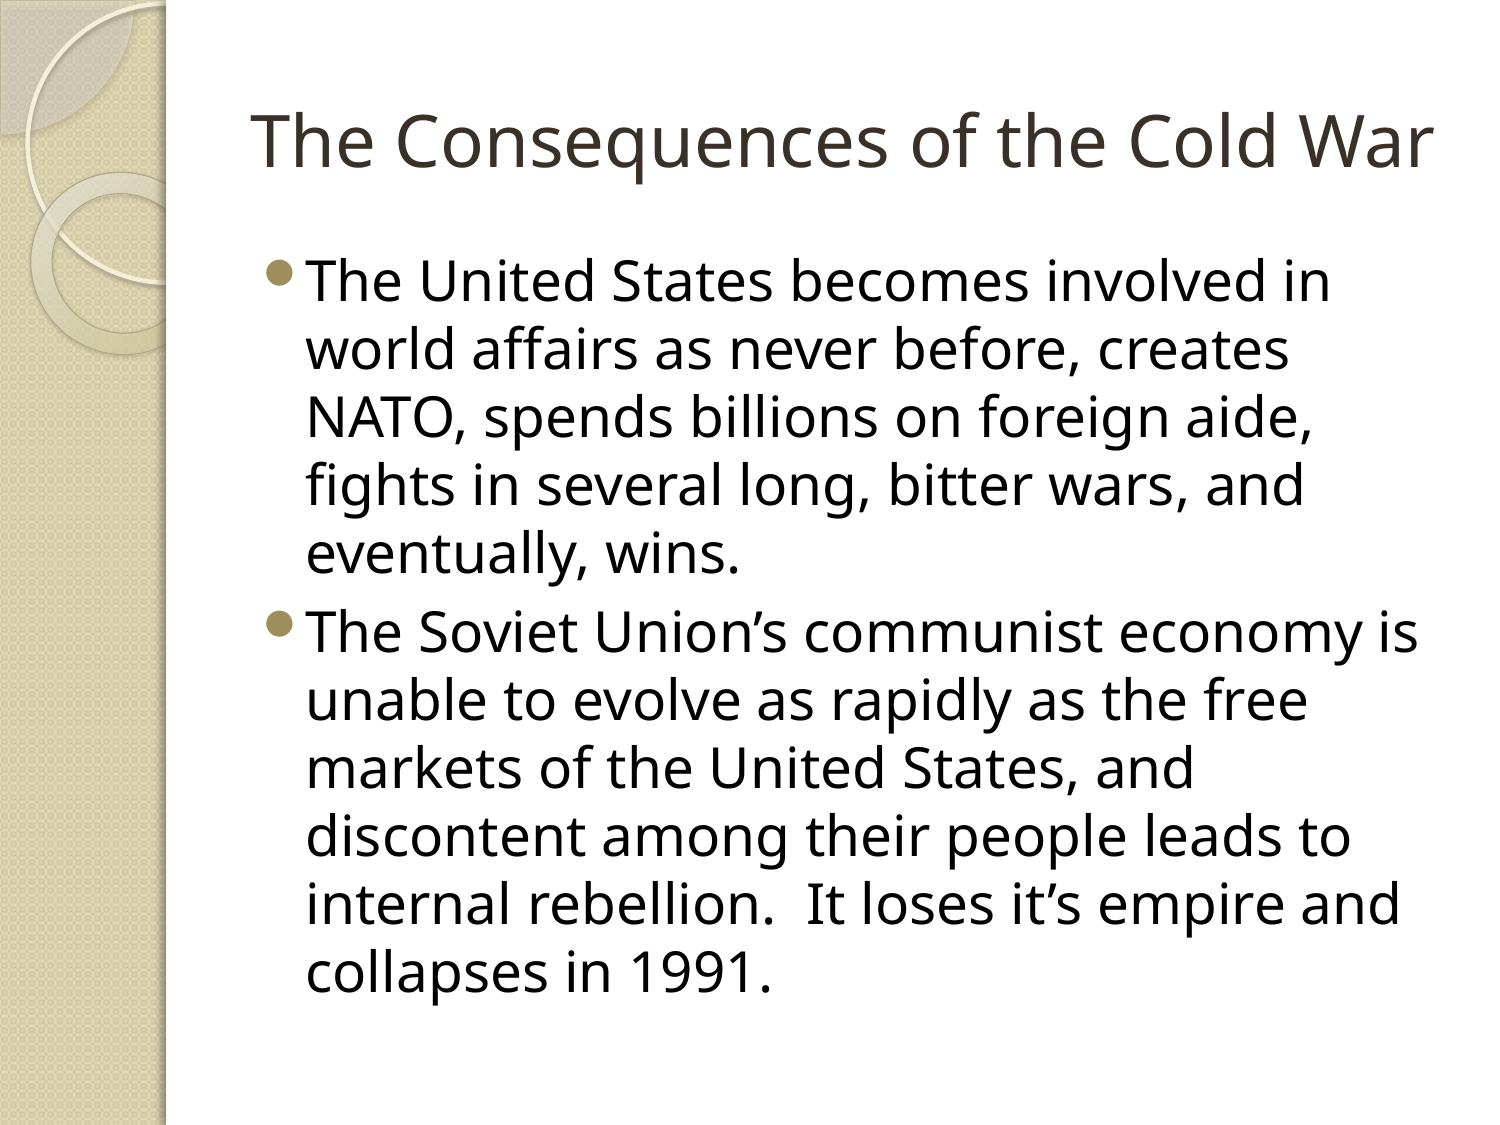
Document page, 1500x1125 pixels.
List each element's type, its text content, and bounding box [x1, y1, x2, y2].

list The United States becomes involved in world affairs as never before, creates NATO, spends billions on foreign aide, fights in several long, bitter wars, and eventually, wins. The Soviet Union’s communist economy is unable to evolve as rapidly as the free markets of the United States, and discontent among their people leads to internal rebellion. It loses it’s empire and collapses in 1991. [235, 237, 1466, 1025]
title The Consequences of the Cold War [235, 45, 1466, 233]
